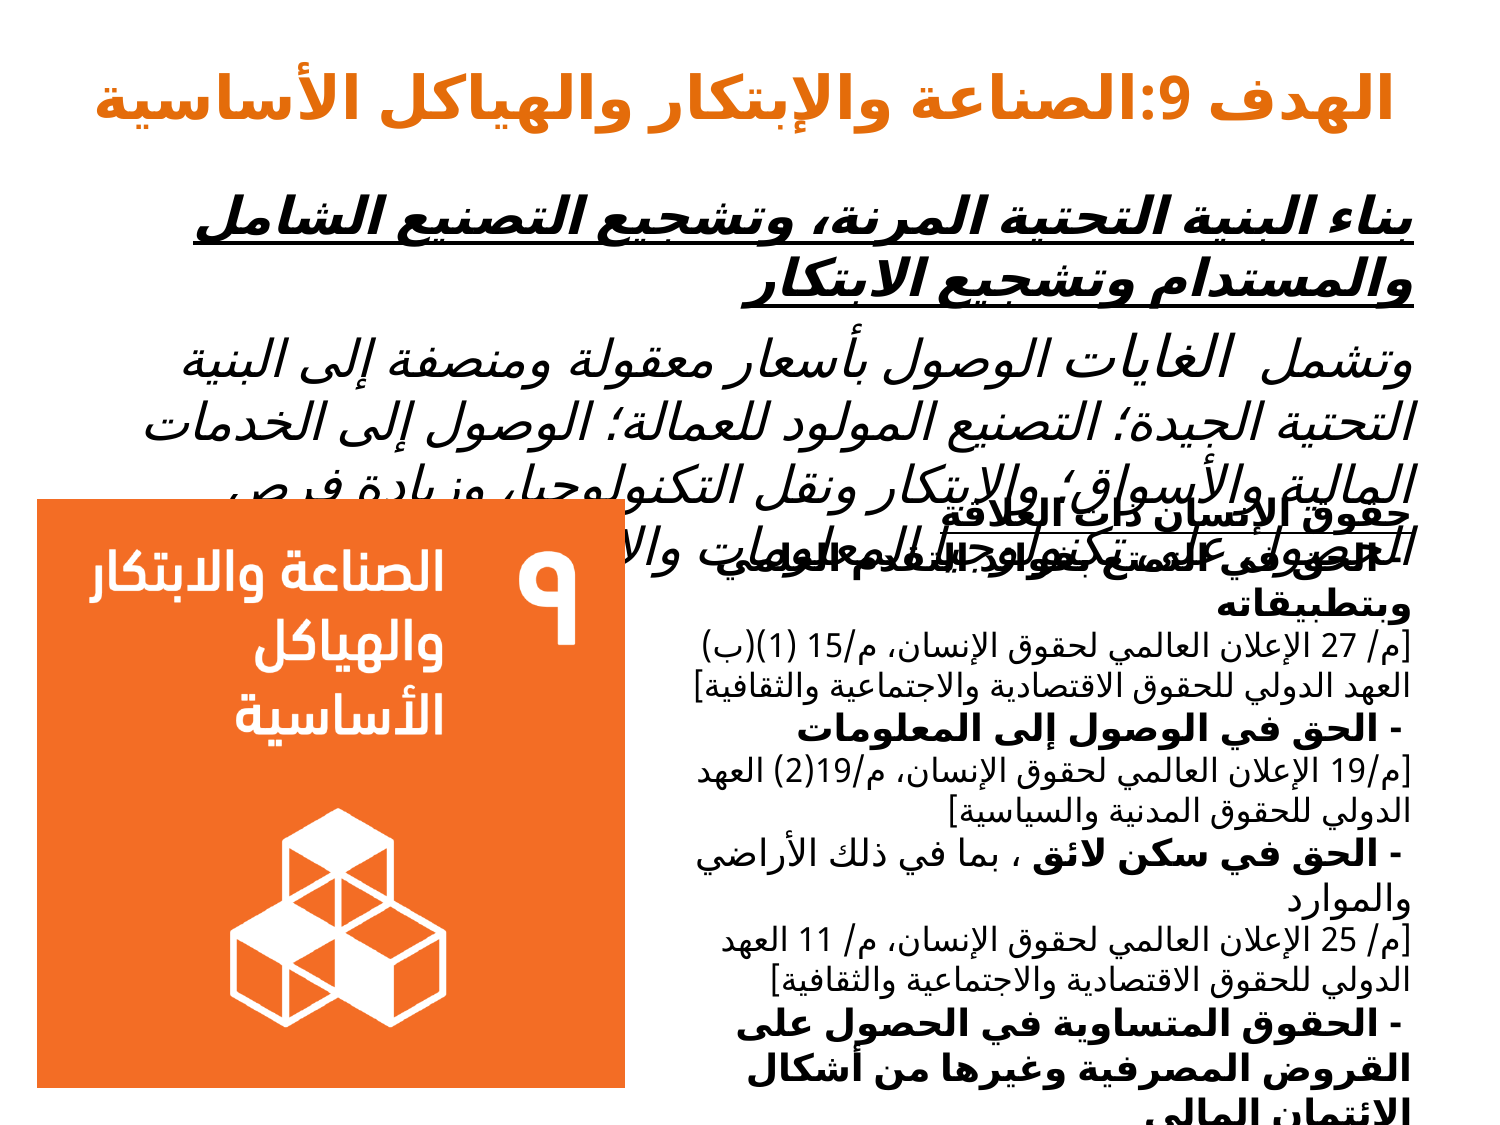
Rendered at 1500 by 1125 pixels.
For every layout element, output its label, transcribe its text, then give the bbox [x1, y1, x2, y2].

text_box حقوق الإنسان ذات العلاقة - الحق في التمتع بفوائد التقدم العلمي وبتطبيقاته [م/ 27 الإعلان العالمي لحقوق الإنسان، م/15 (1)(ب) العهد الدولي للحقوق الاقتصادية والاجتماعية والثقافية] - الحق في الوصول إلى المعلومات [م/19 الإعلان العالمي لحقوق الإنسان، م/19(2) العهد الدولي للحقوق المدنية والسياسية] - الحق في سكن لائق ، بما في ذلك الأراضي والموارد [م/ 25 الإعلان العالمي لحقوق الإنسان، م/ 11 العهد الدولي للحقوق الاقتصادية والاجتماعية والثقافية] - الحقوق المتساوية في الحصول على القروض المصرفية وغيرها من أشكال الائتمان المالي [م/13 (ب) و م/14 (2) اتفاقية القضاء على التمييز ضد المرأة] [624, 481, 1428, 1125]
title الهدف 9:الصناعة والإبتكار والهياكل الأساسية [77, 16, 1428, 175]
picture [37, 499, 626, 1088]
list بناء البنية التحتية المرنة، وتشجيع التصنيع الشامل والمستدام وتشجيع الابتكار وتشمل الغايات الوصول بأسعار معقولة ومنصفة إلى البنية التحتية الجيدة؛ التصنيع المولود للعمالة؛ الوصول إلى الخدمات المالية والأسواق؛ والابتكار ونقل التكنولوجيا، وزيادة فرص الحصول على تكنولوجيا المعلومات والاتصالات. [78, 174, 1429, 462]
